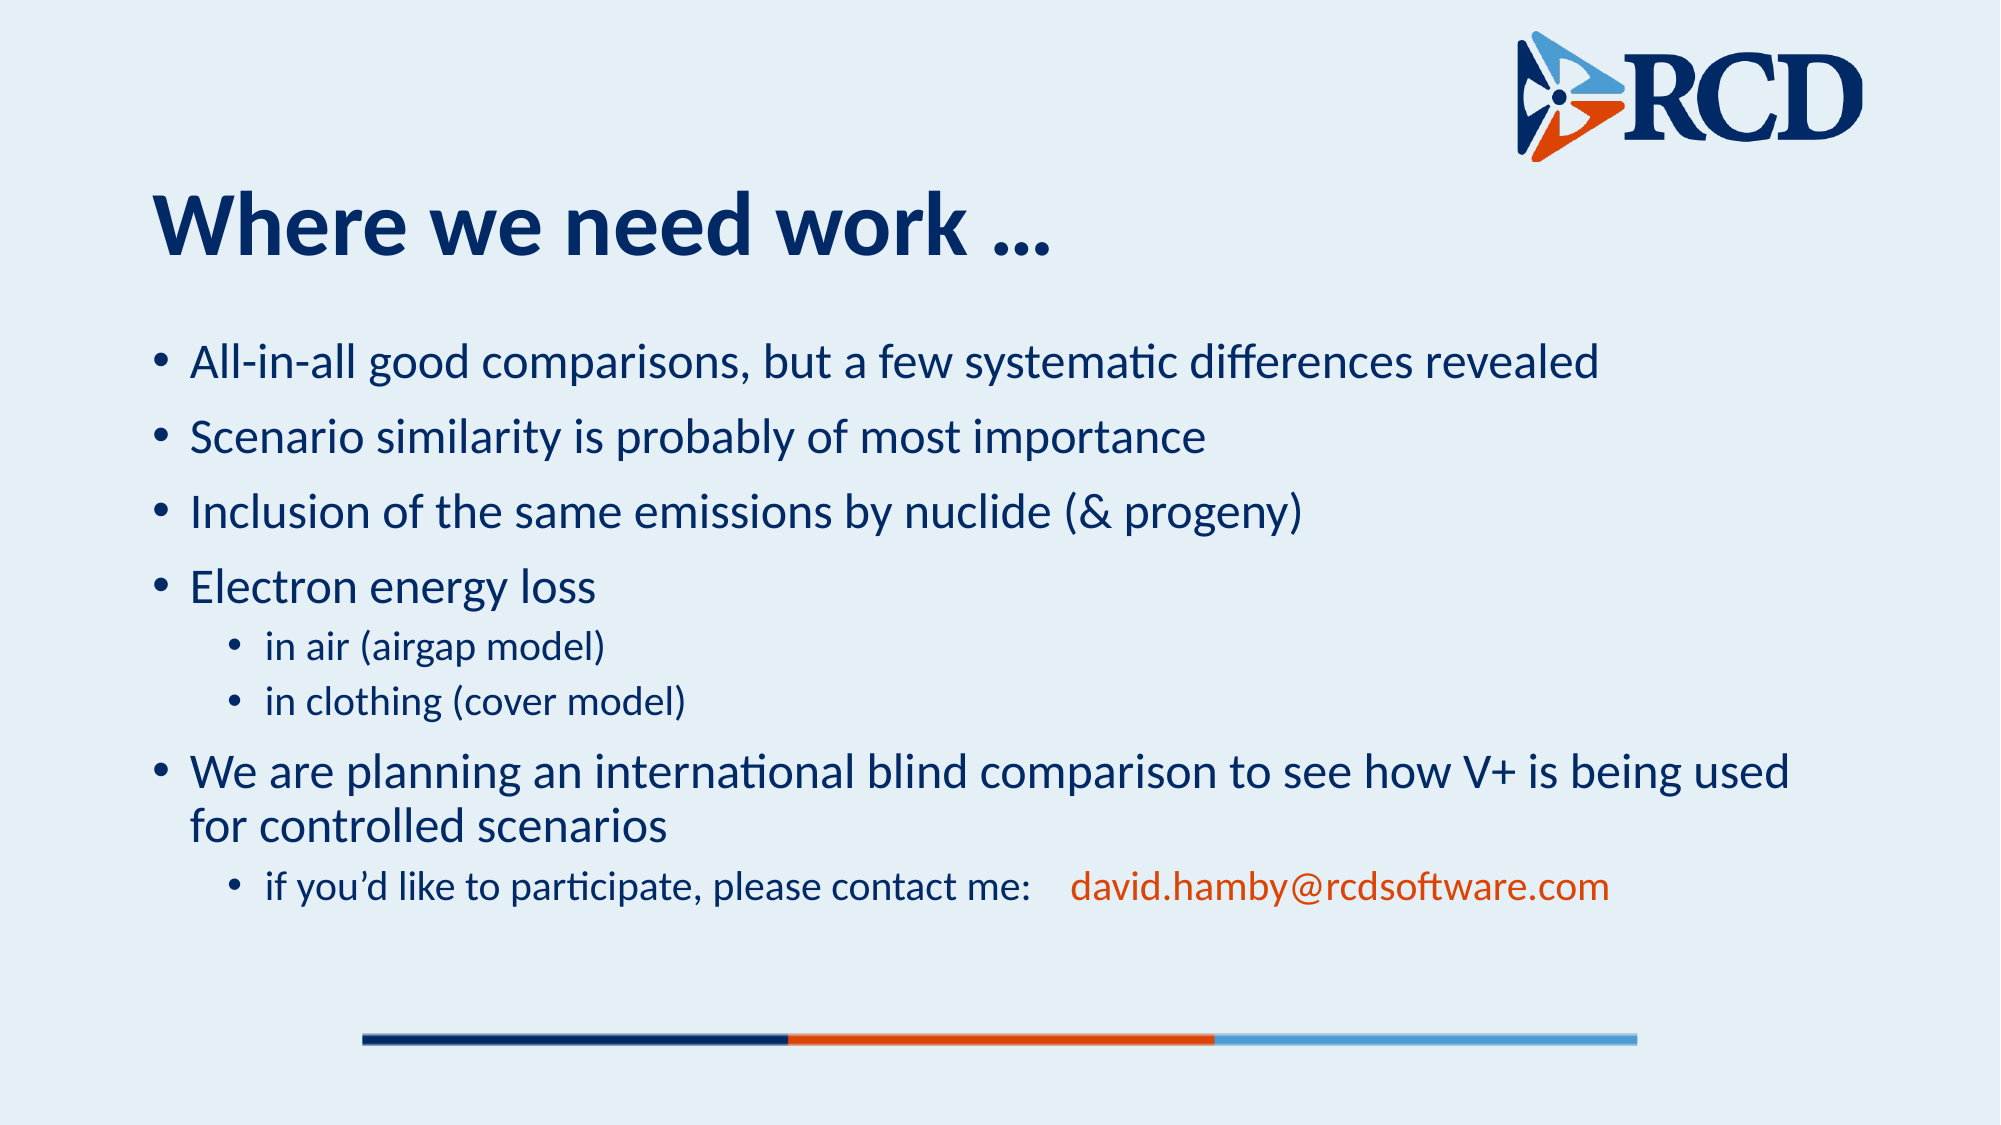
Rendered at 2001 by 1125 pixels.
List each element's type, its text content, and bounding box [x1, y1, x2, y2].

list All-in-all good comparisons, but a few systematic differences revealed Scenario similarity is probably of most importance Inclusion of the same emissions by nuclide (& progeny) Electron energy loss in air (airgap model) in clothing (cover model) We are planning an international blind comparison to see how V+ is being used for controlled scenarios if you’d like to participate, please contact me: david.hamby@rcdsoftware.com [137, 328, 1811, 1014]
title Where we need work … [137, 143, 1863, 309]
